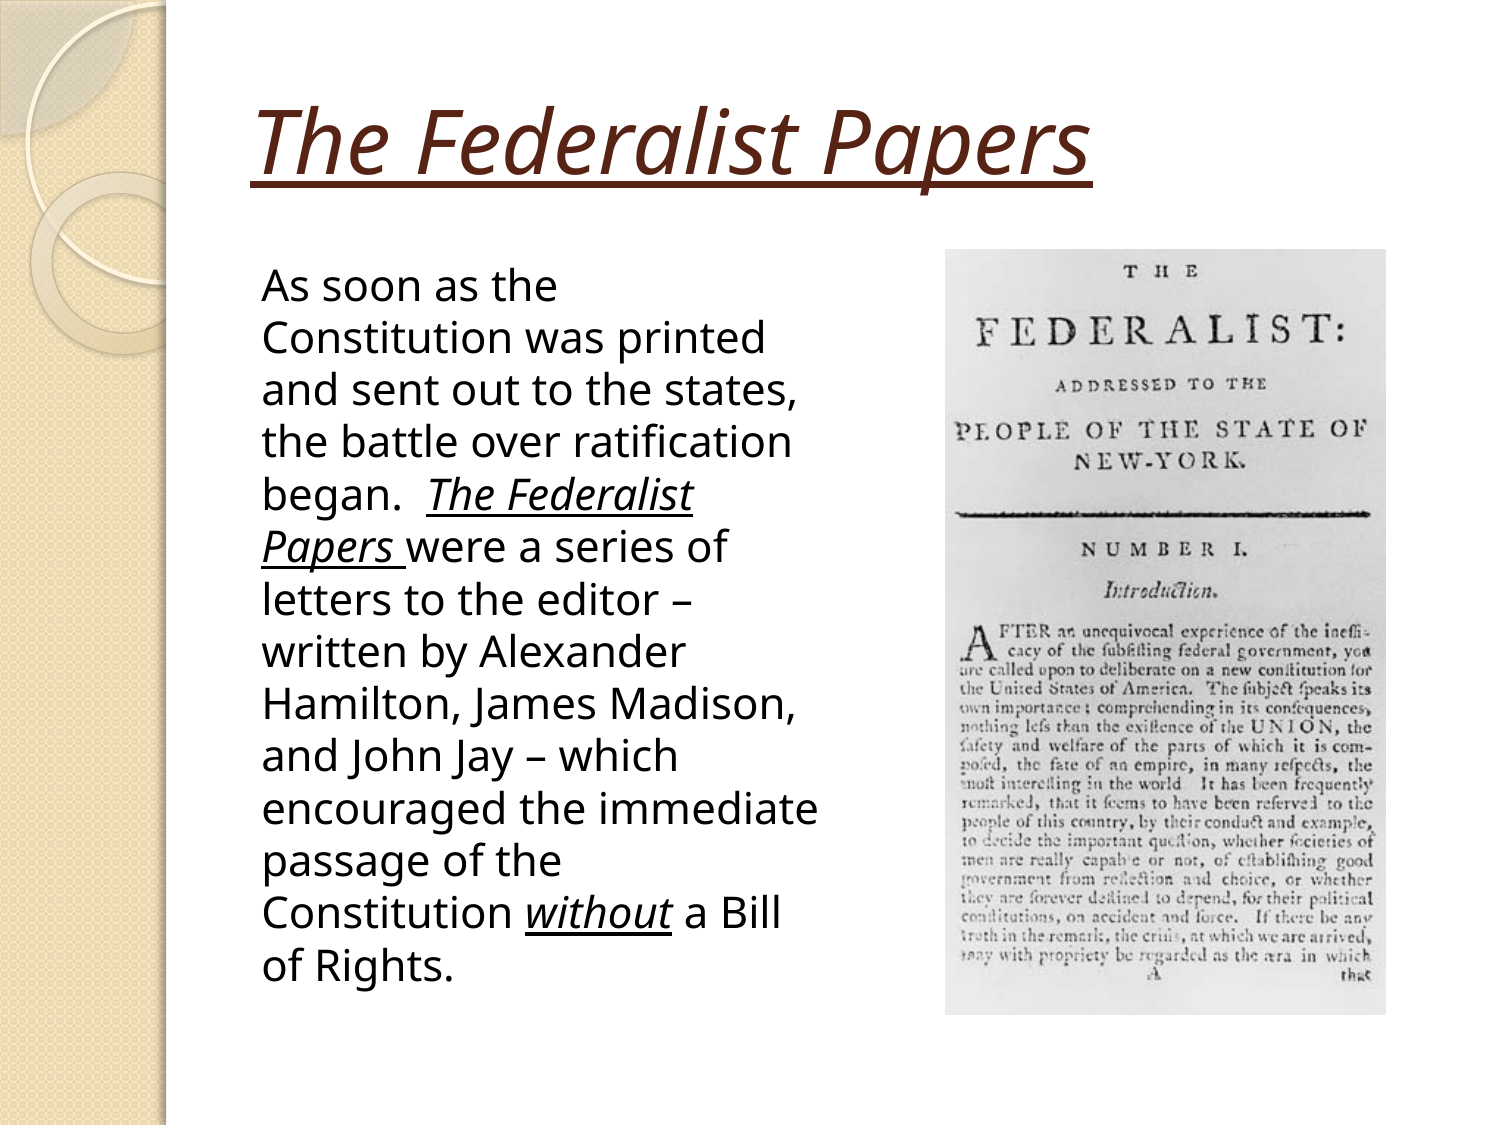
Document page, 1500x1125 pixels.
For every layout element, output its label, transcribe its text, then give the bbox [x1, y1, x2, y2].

title The Federalist Papers [235, 45, 1466, 233]
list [945, 249, 1386, 1016]
list As soon as the Constitution was printed and sent out to the states, the battle over ratification began. The Federalist Papers were a series of letters to the editor – written by Alexander Hamilton, James Madison, and John Jay – which encouraged the immediate passage of the Constitution without a Bill of Rights. [235, 249, 836, 1015]
